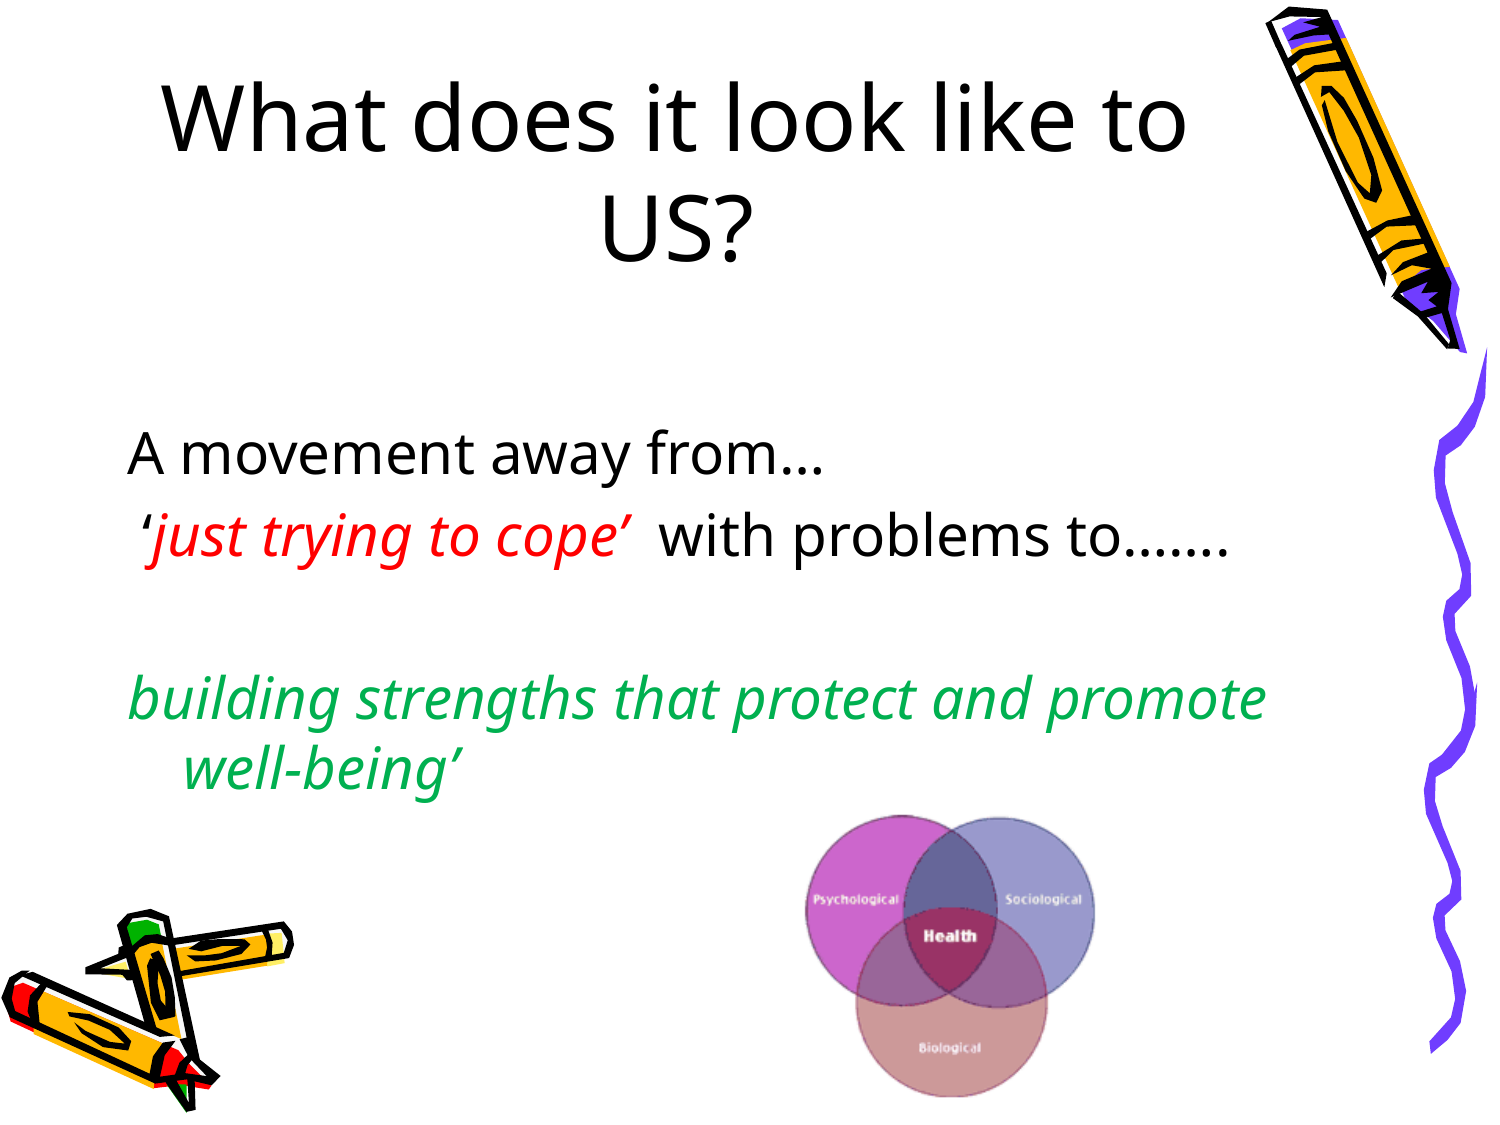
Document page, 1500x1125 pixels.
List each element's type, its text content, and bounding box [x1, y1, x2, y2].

picture [785, 798, 1114, 1110]
title What does it look like to US? [112, 24, 1240, 288]
list A movement away from… ‘just trying to cope’ with problems to……. building strengths that protect and promote well-being’ [112, 408, 1375, 900]
